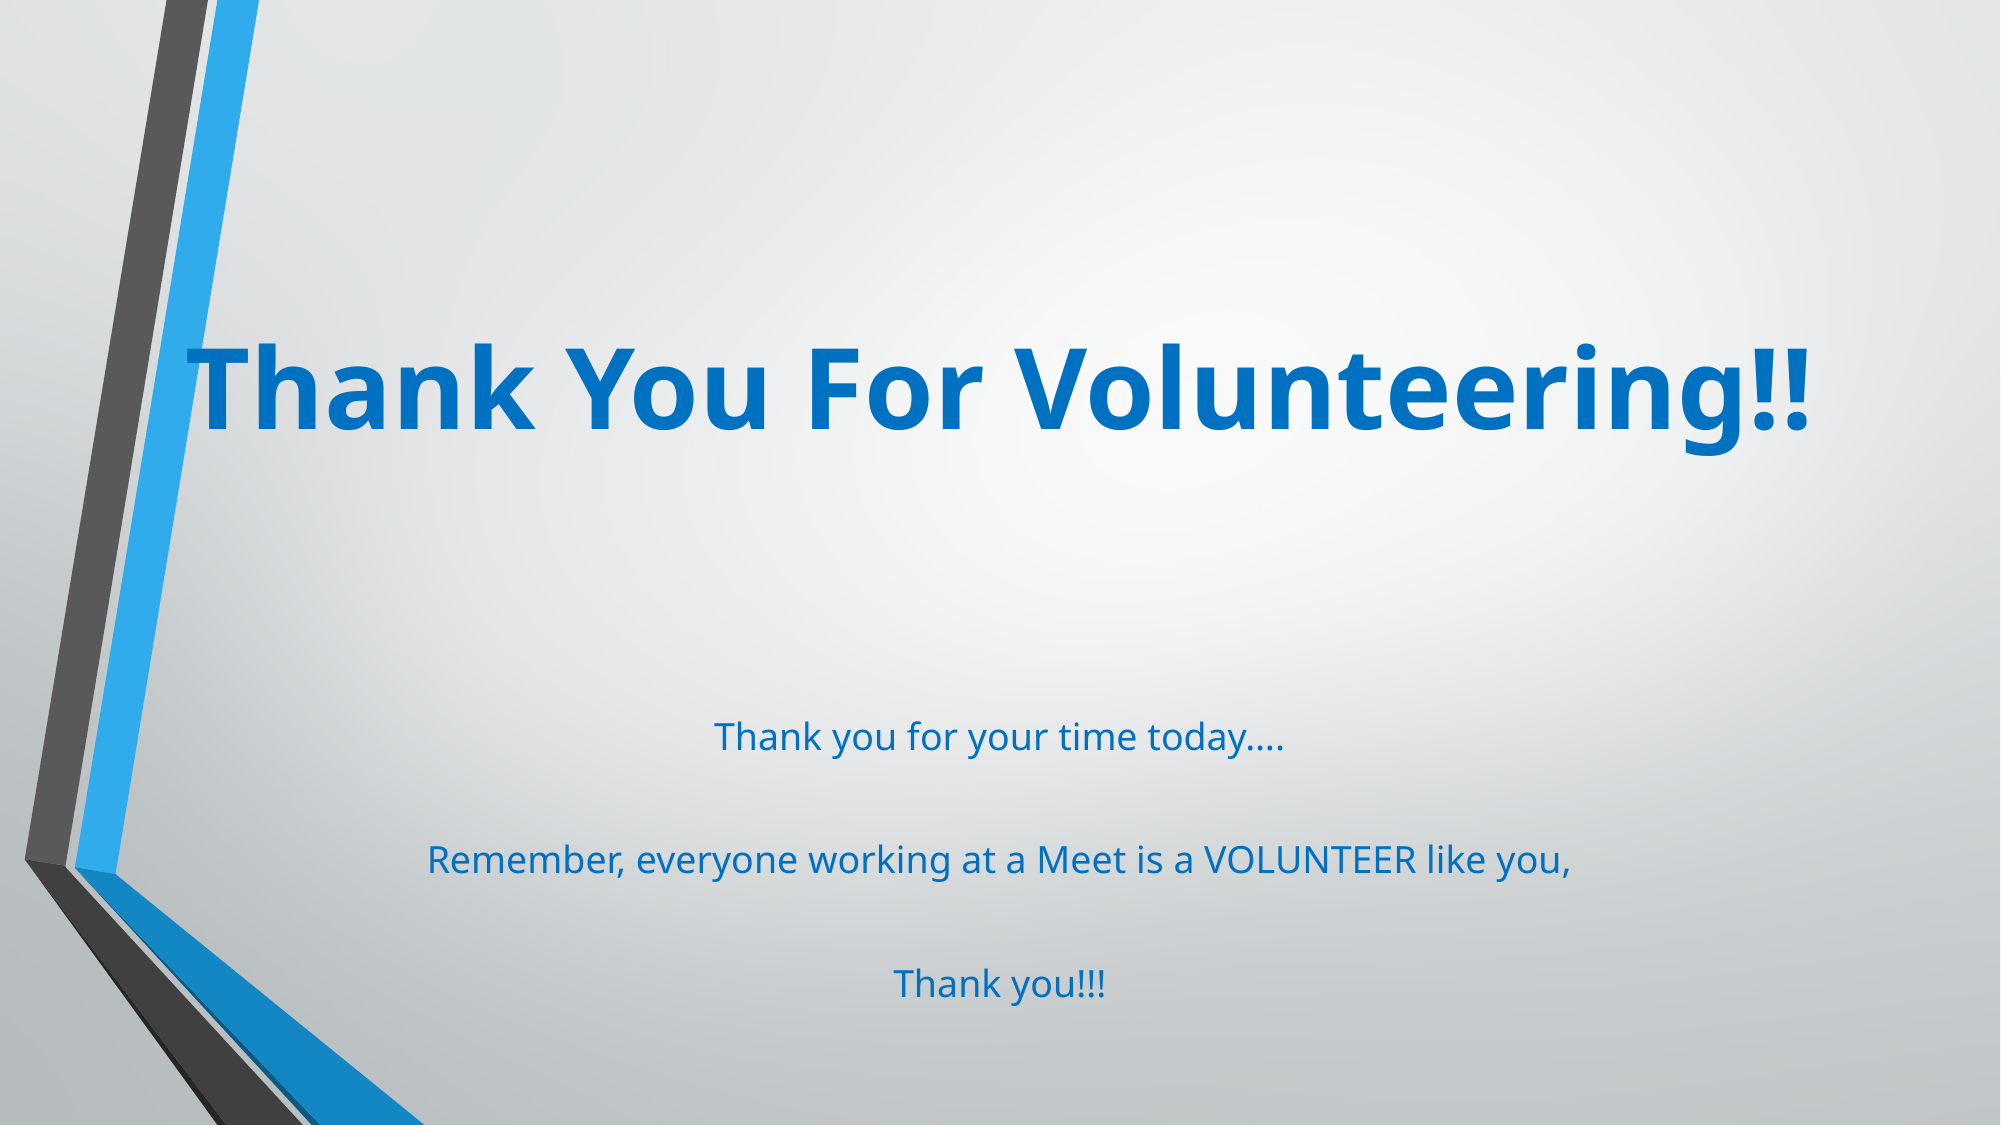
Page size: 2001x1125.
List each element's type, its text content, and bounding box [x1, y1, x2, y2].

title Thank You For Volunteering!! [137, 275, 1863, 494]
list Thank you for your time today…. Remember, everyone working at a Meet is a VOLUNTEER like you, Thank you!!! [137, 704, 1863, 1014]
